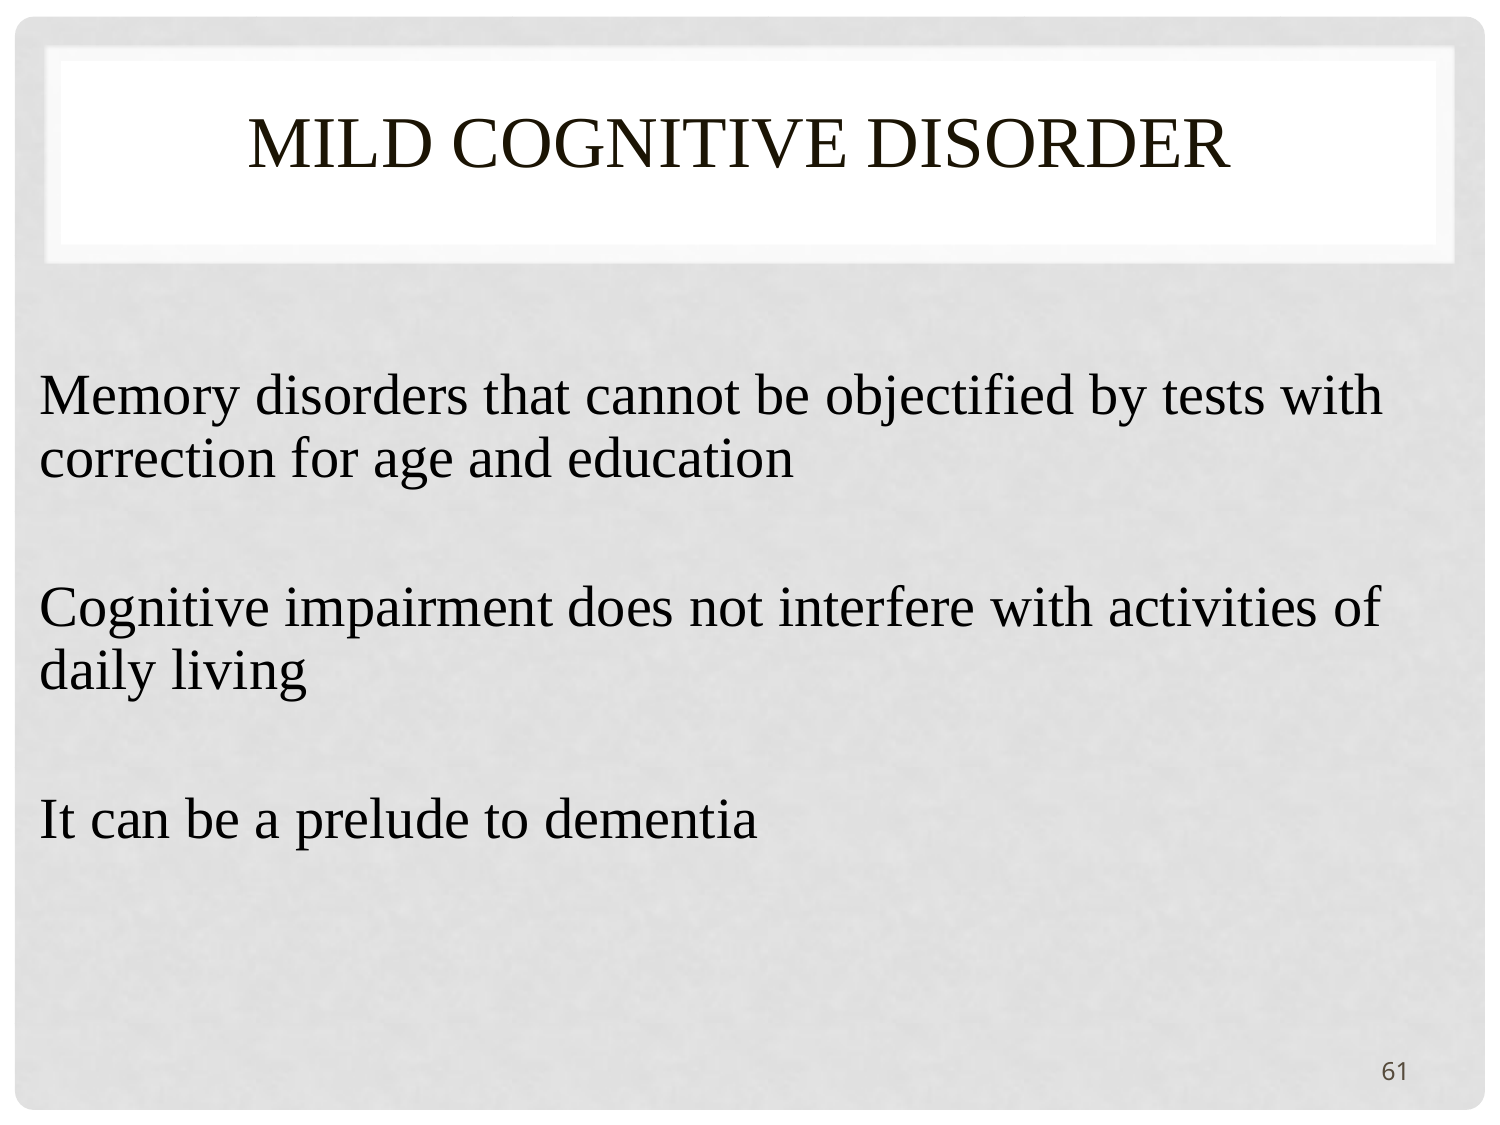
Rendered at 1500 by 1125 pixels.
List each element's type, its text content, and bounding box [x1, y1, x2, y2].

text_box Memory disorders that cannot be objectified by tests with correction for age and education Cognitive impairment does not interfere with activities of daily living It can be a prelude to dementia [24, 274, 1445, 1100]
slide_number 61 [1074, 1042, 1425, 1103]
title MILD COGNITIVE DISORDER [24, 50, 1456, 238]
